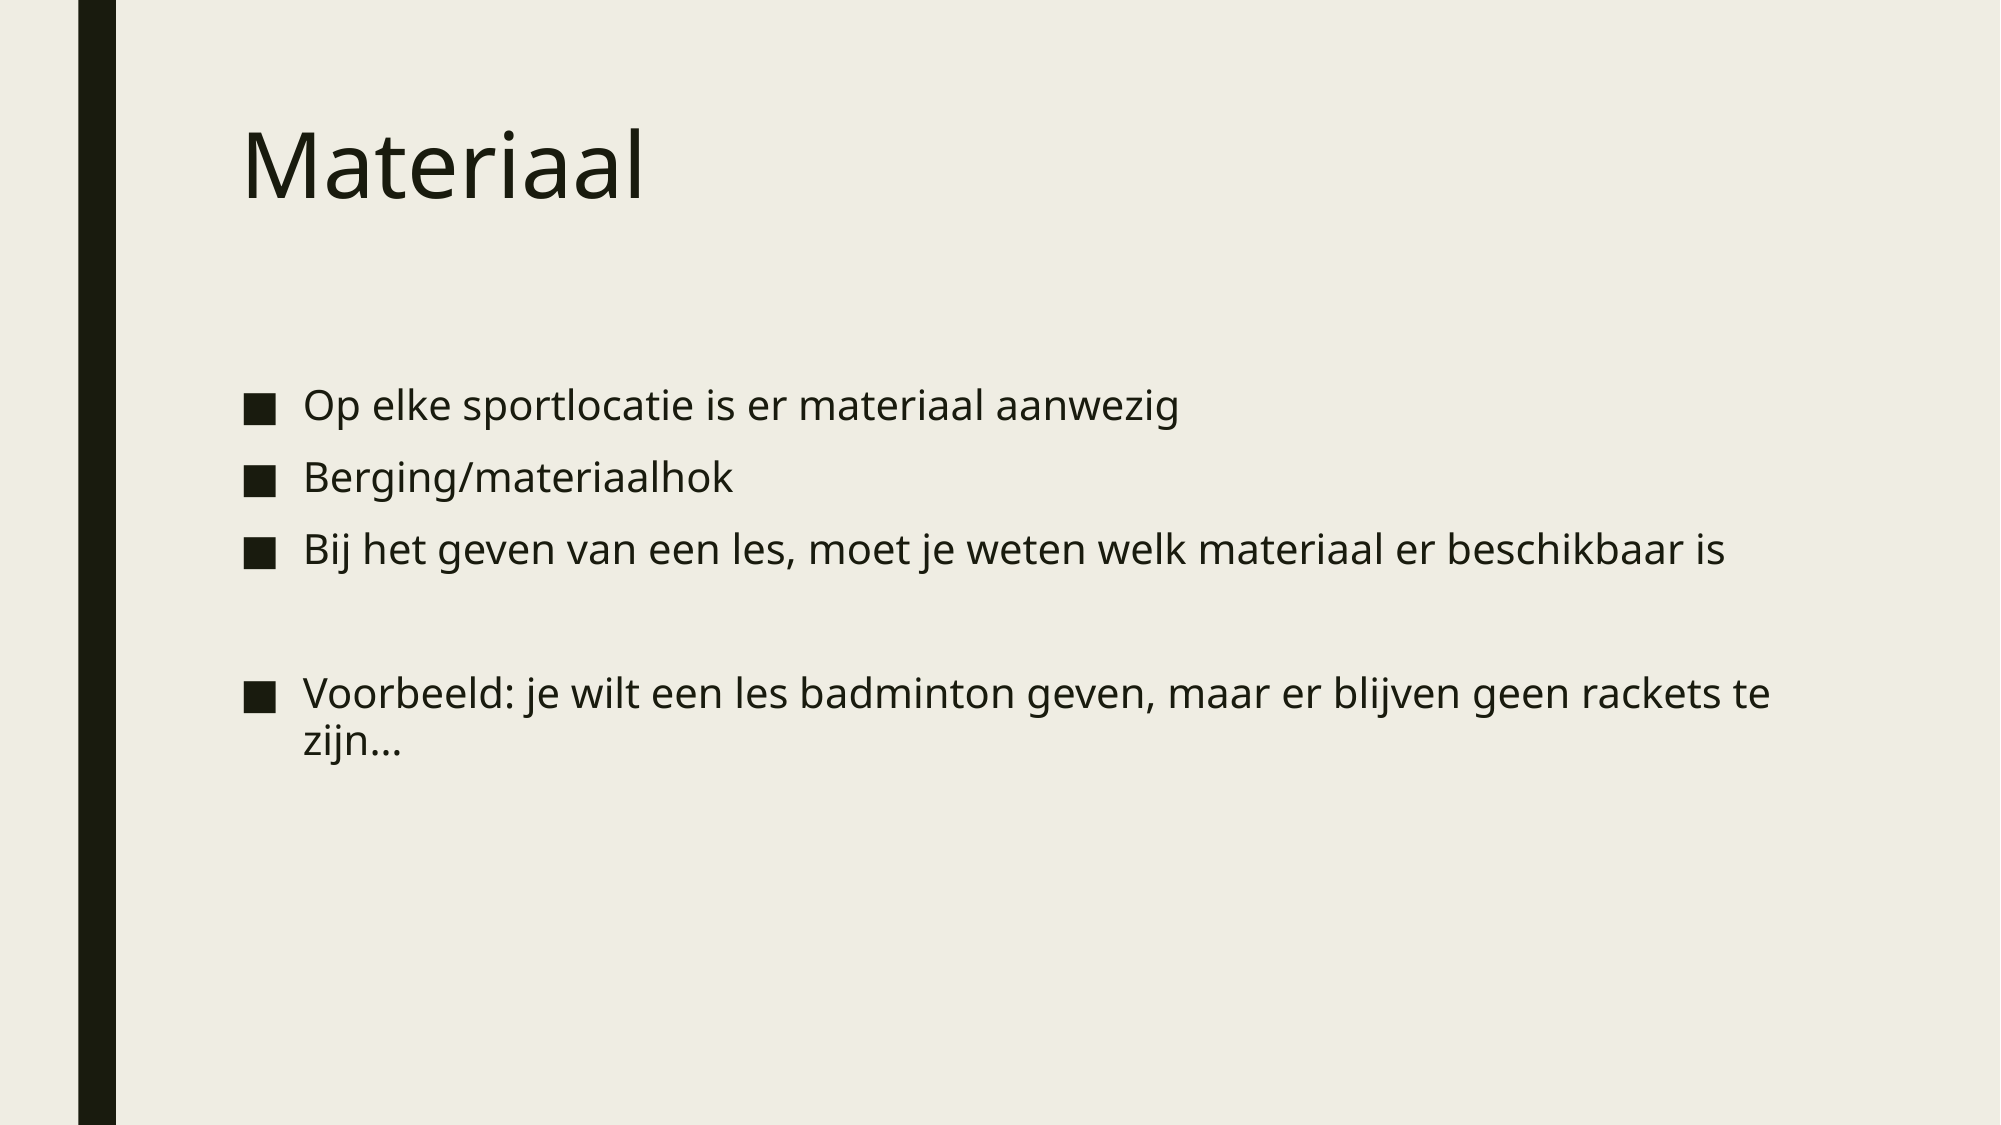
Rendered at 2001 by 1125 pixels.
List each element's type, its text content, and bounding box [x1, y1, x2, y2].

title Materiaal [225, 112, 1800, 357]
list Op elke sportlocatie is er materiaal aanwezig Berging/materiaalhok Bij het geven van een les, moet je weten welk materiaal er beschikbaar is Voorbeeld: je wilt een les badminton geven, maar er blijven geen rackets te zijn… [225, 375, 1800, 963]
